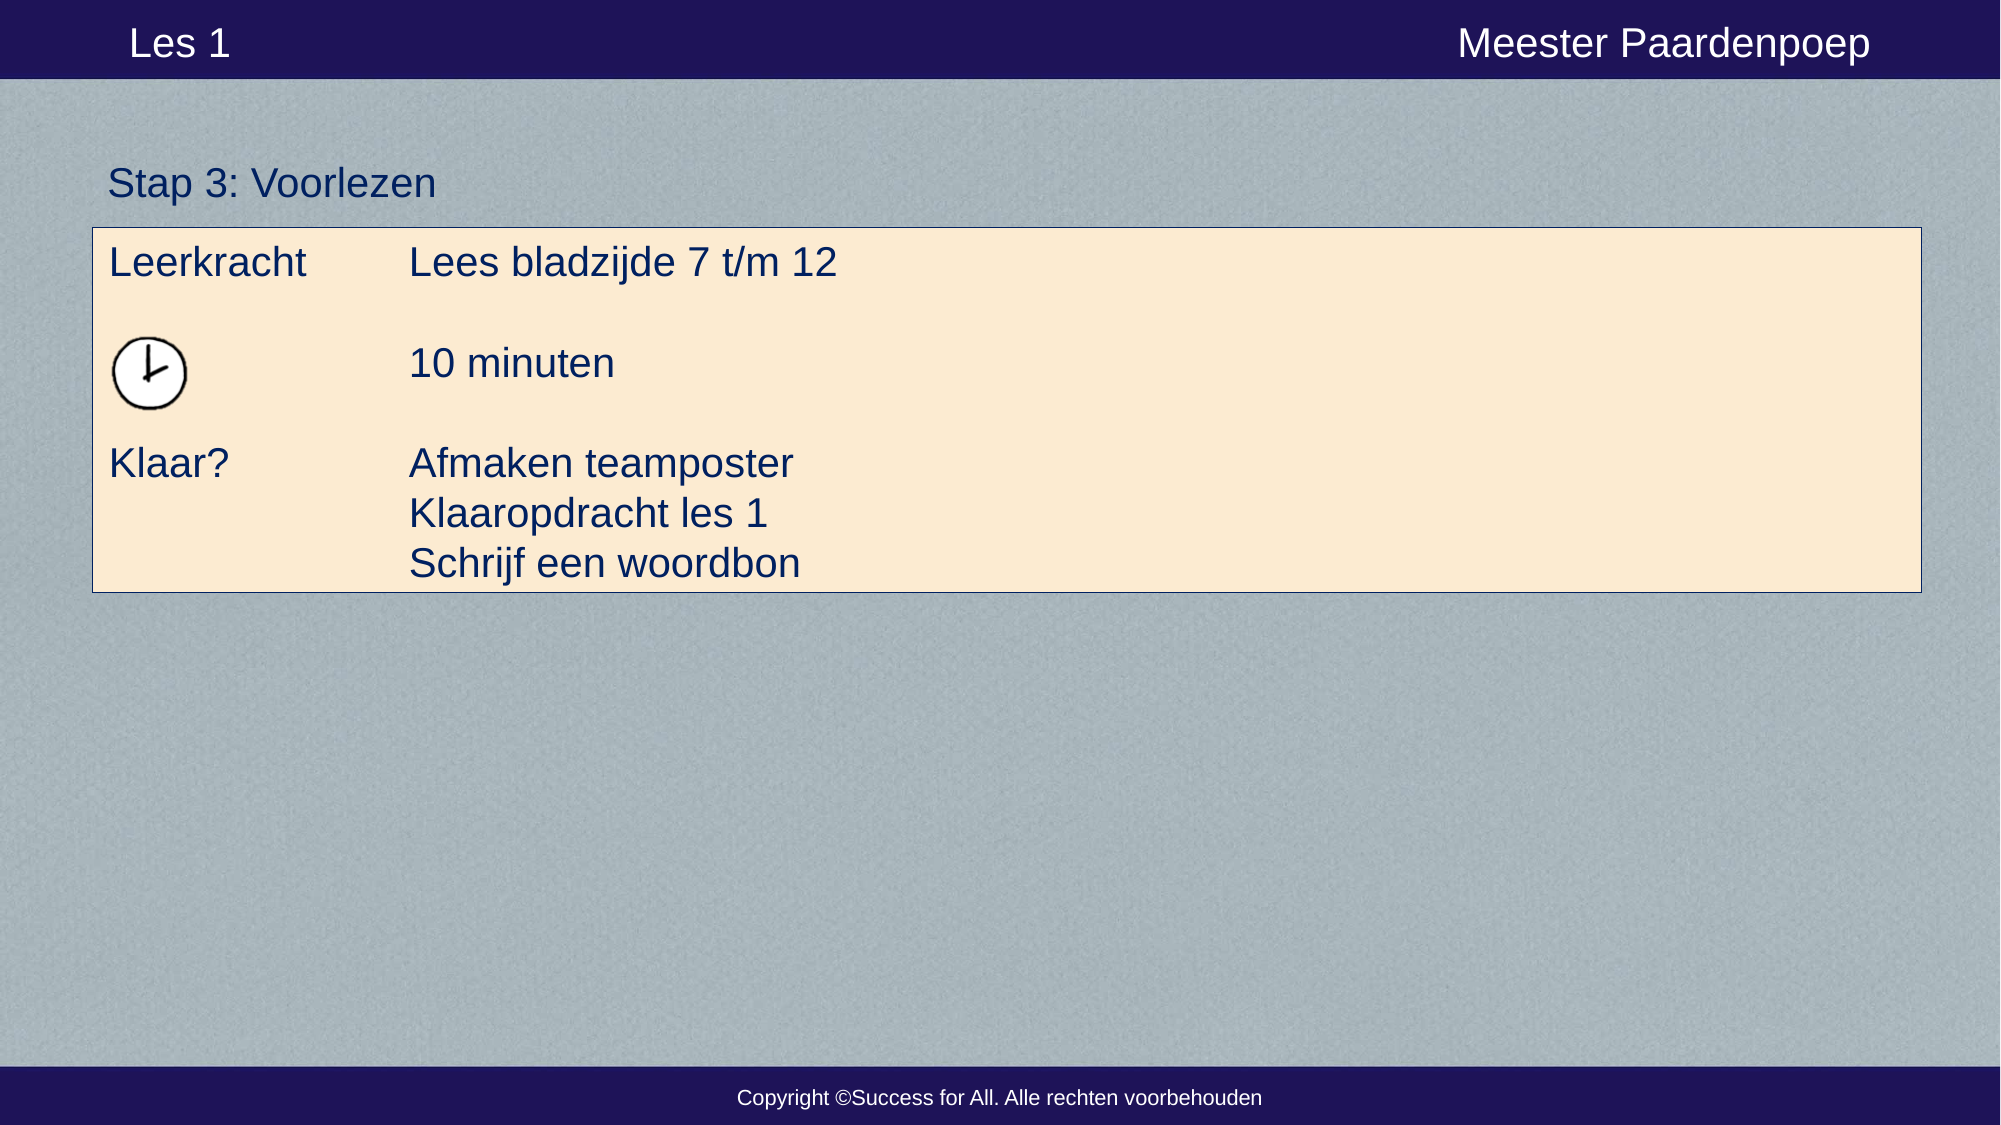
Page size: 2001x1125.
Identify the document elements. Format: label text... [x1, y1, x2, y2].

picture [0, 0, 2001, 1125]
text_box Les 1 [114, 8, 354, 73]
text_box Stap 3: Voorlezen [92, 148, 885, 214]
text_box Copyright ©Success for All. Alle rechten voorbehouden [0, 1076, 2000, 1125]
text_box Leerkracht Lees bladzijde 7 t/m 12 10 minuten Klaar? Afmaken teamposter Klaaropdracht les 1 Schrijf een woordbon [92, 227, 1922, 593]
text_box Meester Paardenpoep [999, 8, 1886, 73]
